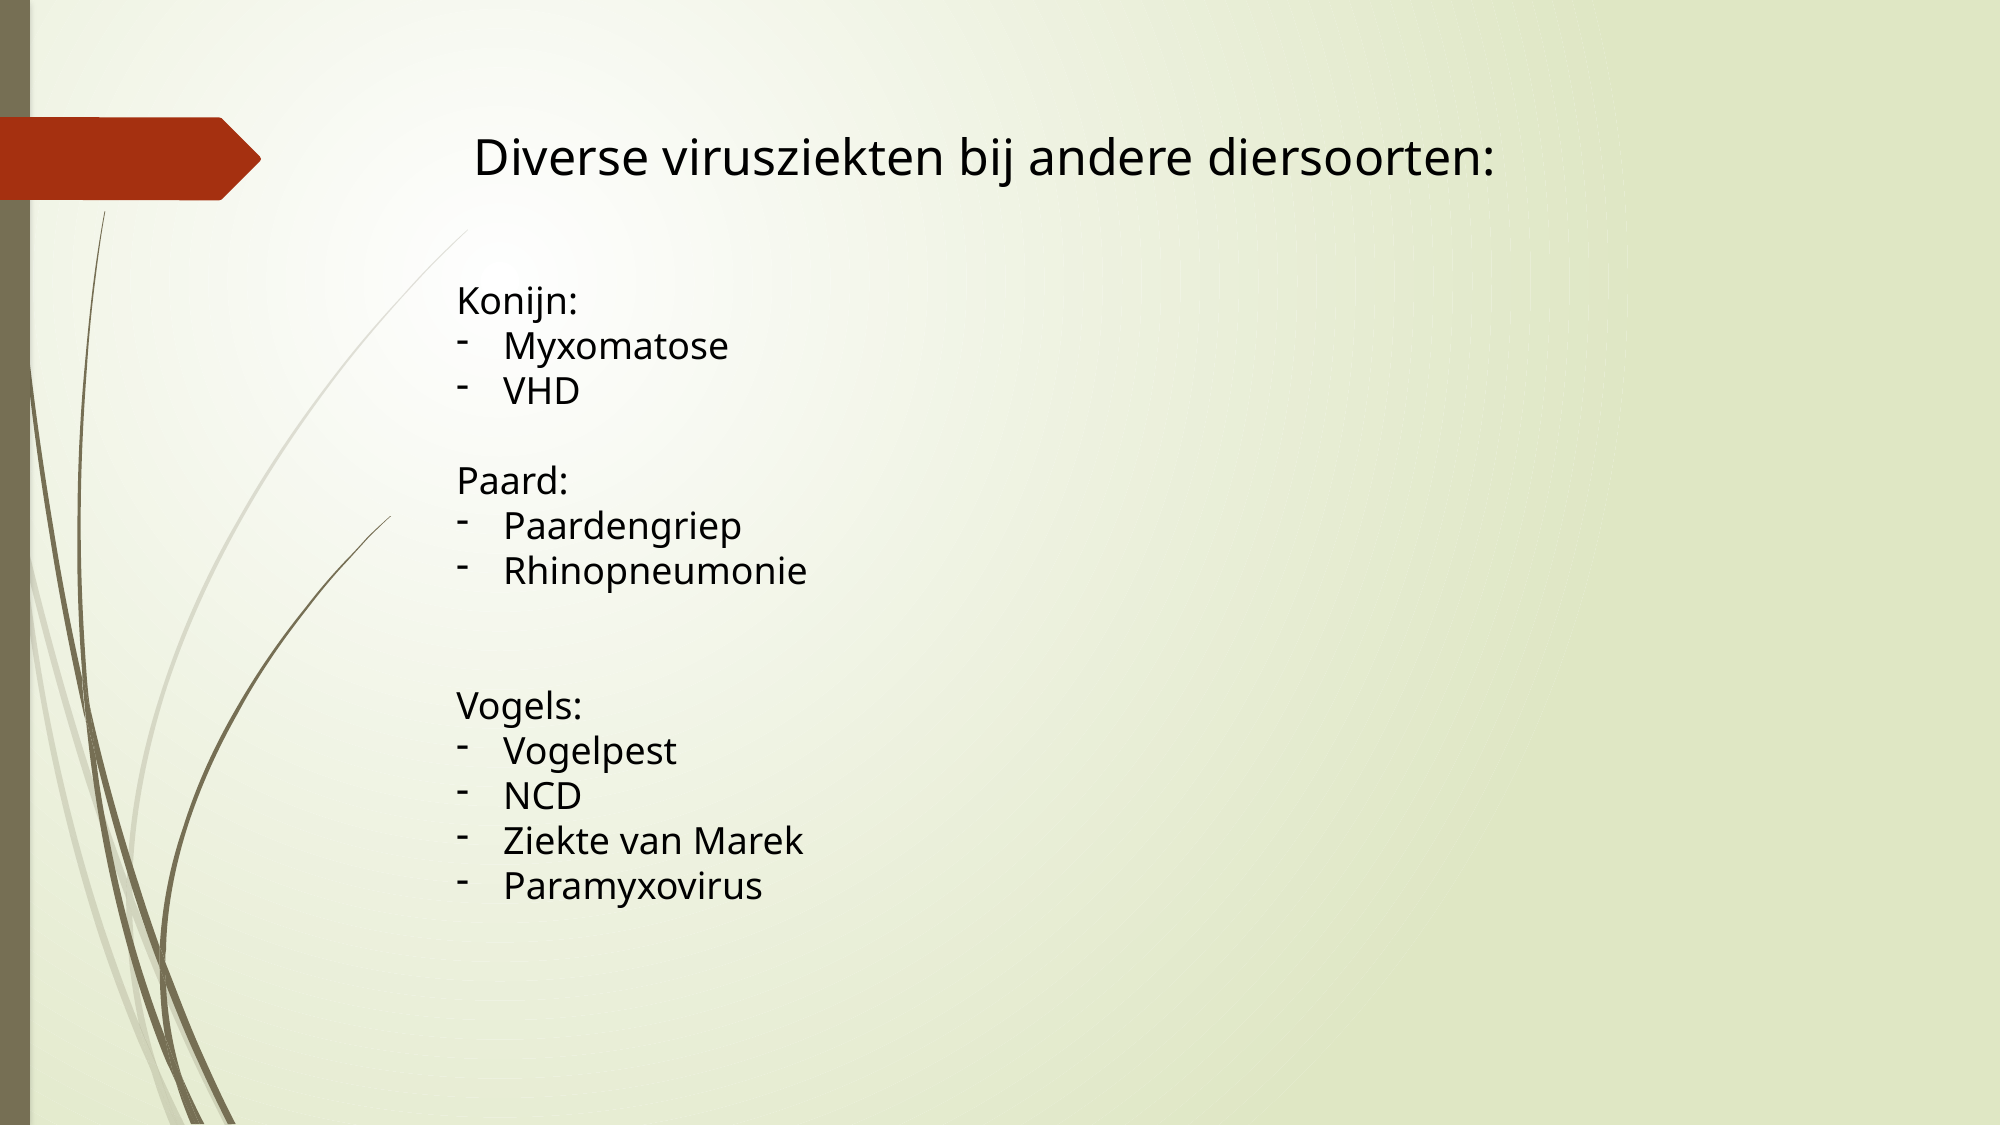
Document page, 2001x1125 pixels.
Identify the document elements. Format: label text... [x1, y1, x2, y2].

text_box Konijn: Myxomatose VHD Paard: Paardengriep Rhinopneumonie Vogels: Vogelpest NCD Ziekte van Marek Paramyxovirus [441, 269, 1846, 915]
text_box Diverse virusziekten bij andere diersoorten: [458, 118, 1512, 254]
